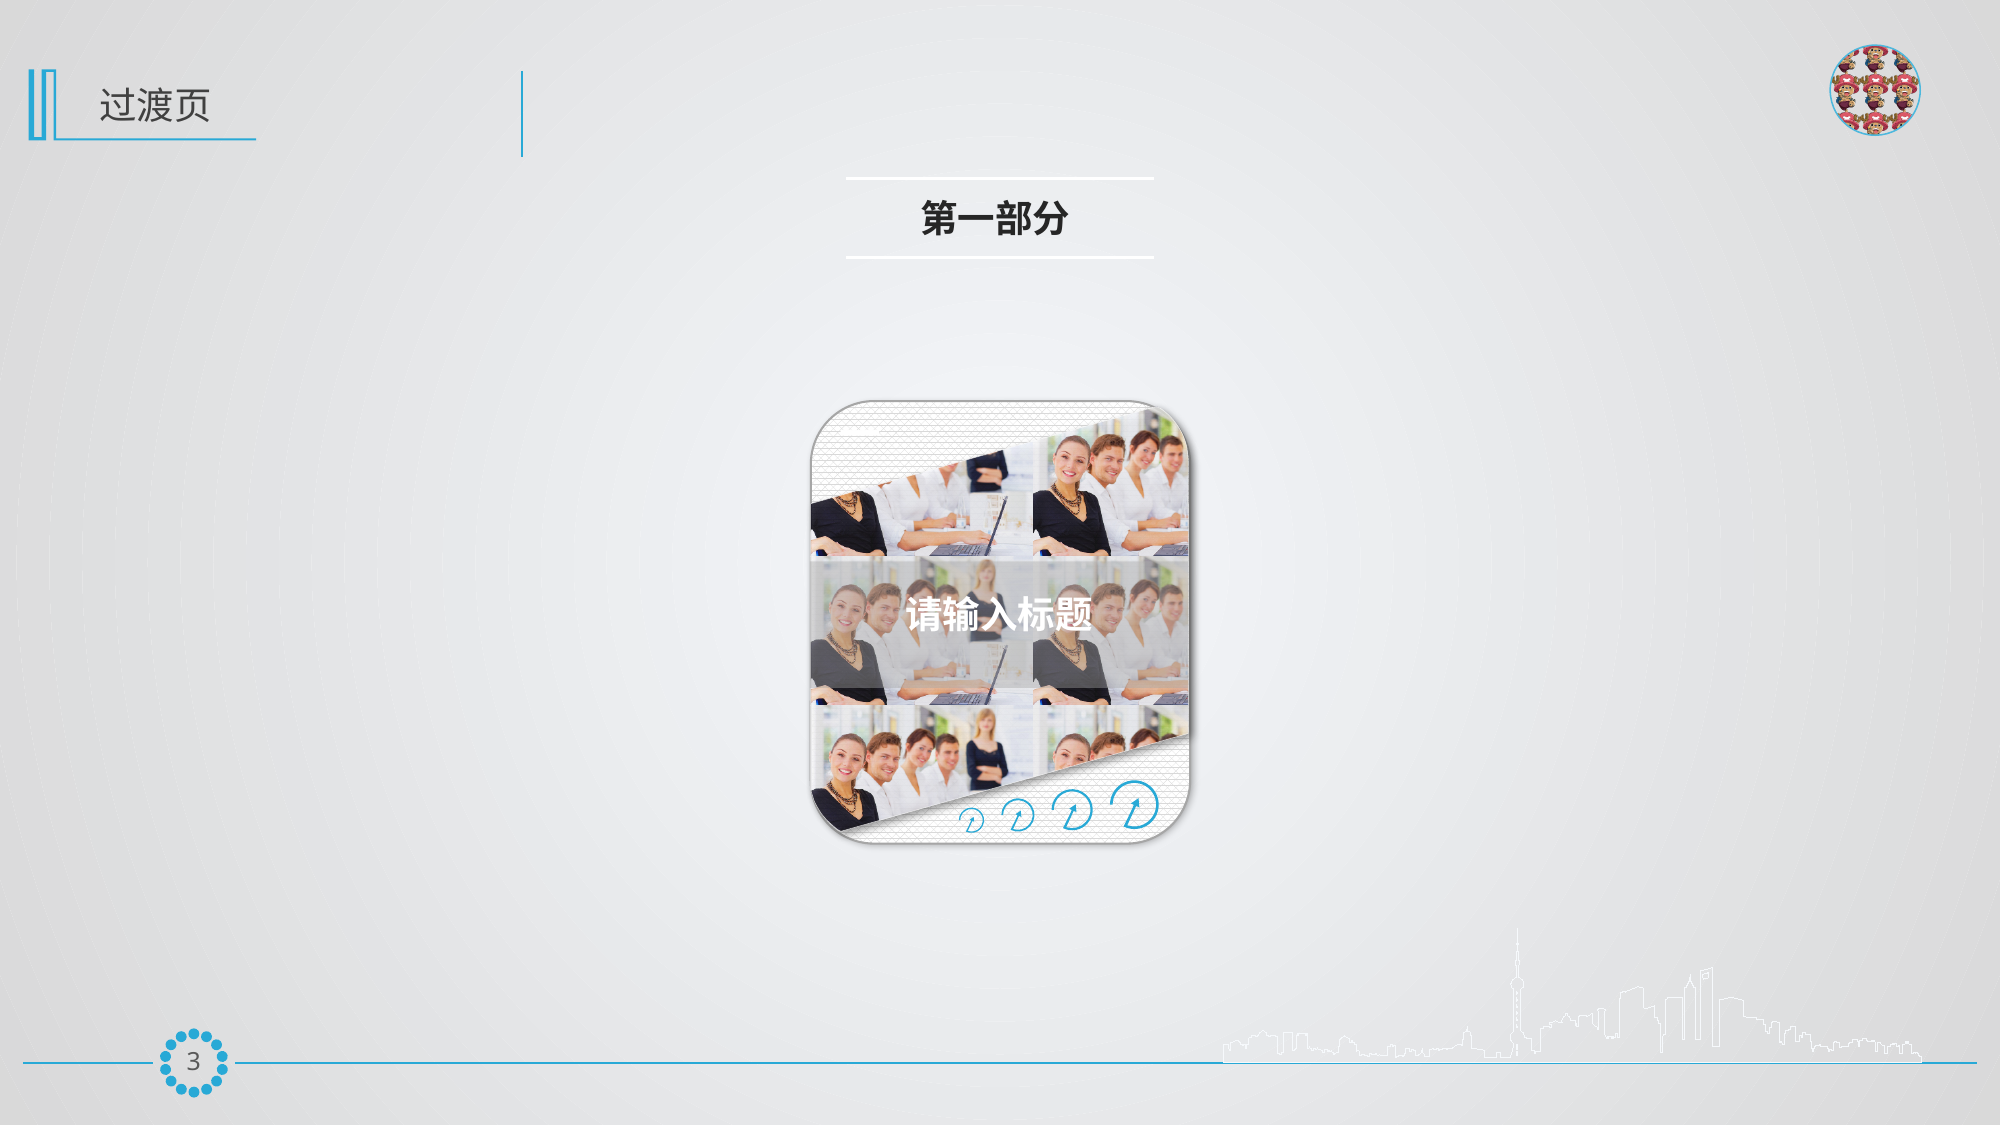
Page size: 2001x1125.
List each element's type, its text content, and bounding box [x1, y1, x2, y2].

picture [1831, 46, 1919, 134]
slide_number 2 [169, 1039, 218, 1086]
text_box 第一部分 [905, 187, 1095, 248]
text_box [809, 399, 1191, 845]
